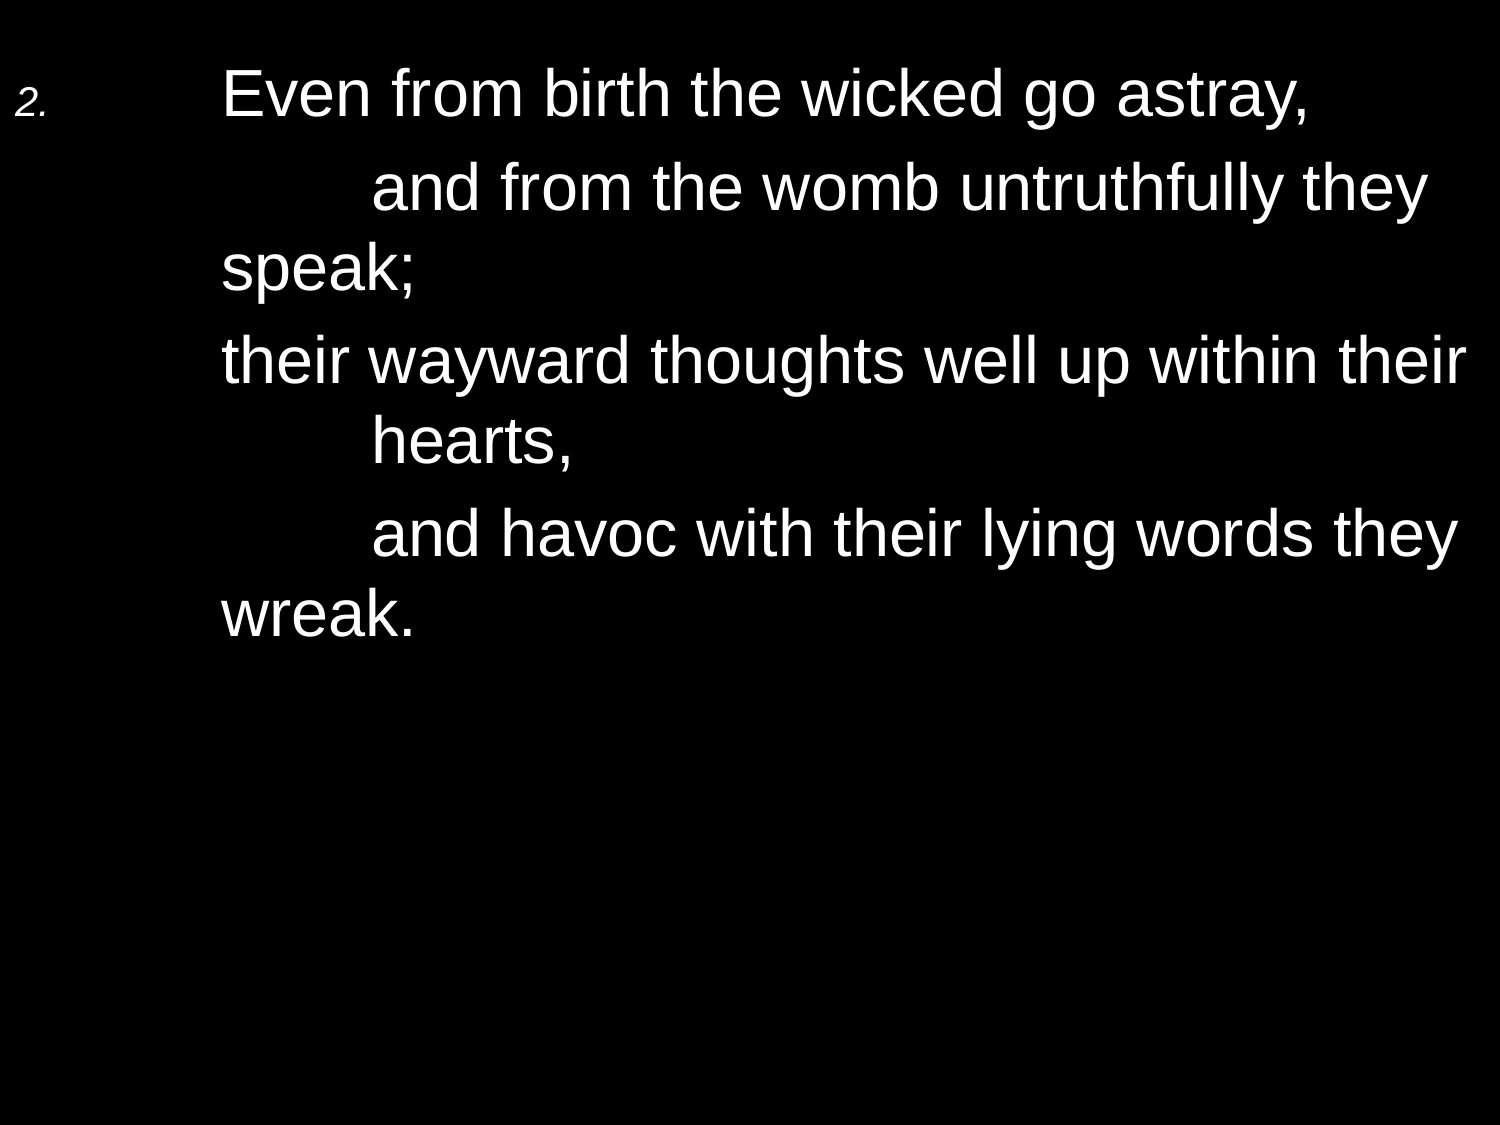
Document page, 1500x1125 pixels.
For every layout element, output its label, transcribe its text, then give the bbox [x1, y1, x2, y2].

list 2. Even from birth the wicked go astray, and from the womb untruthfully they speak; their wayward thoughts well up within their hearts, and havoc with their lying words they wreak. [0, 42, 1500, 1047]
